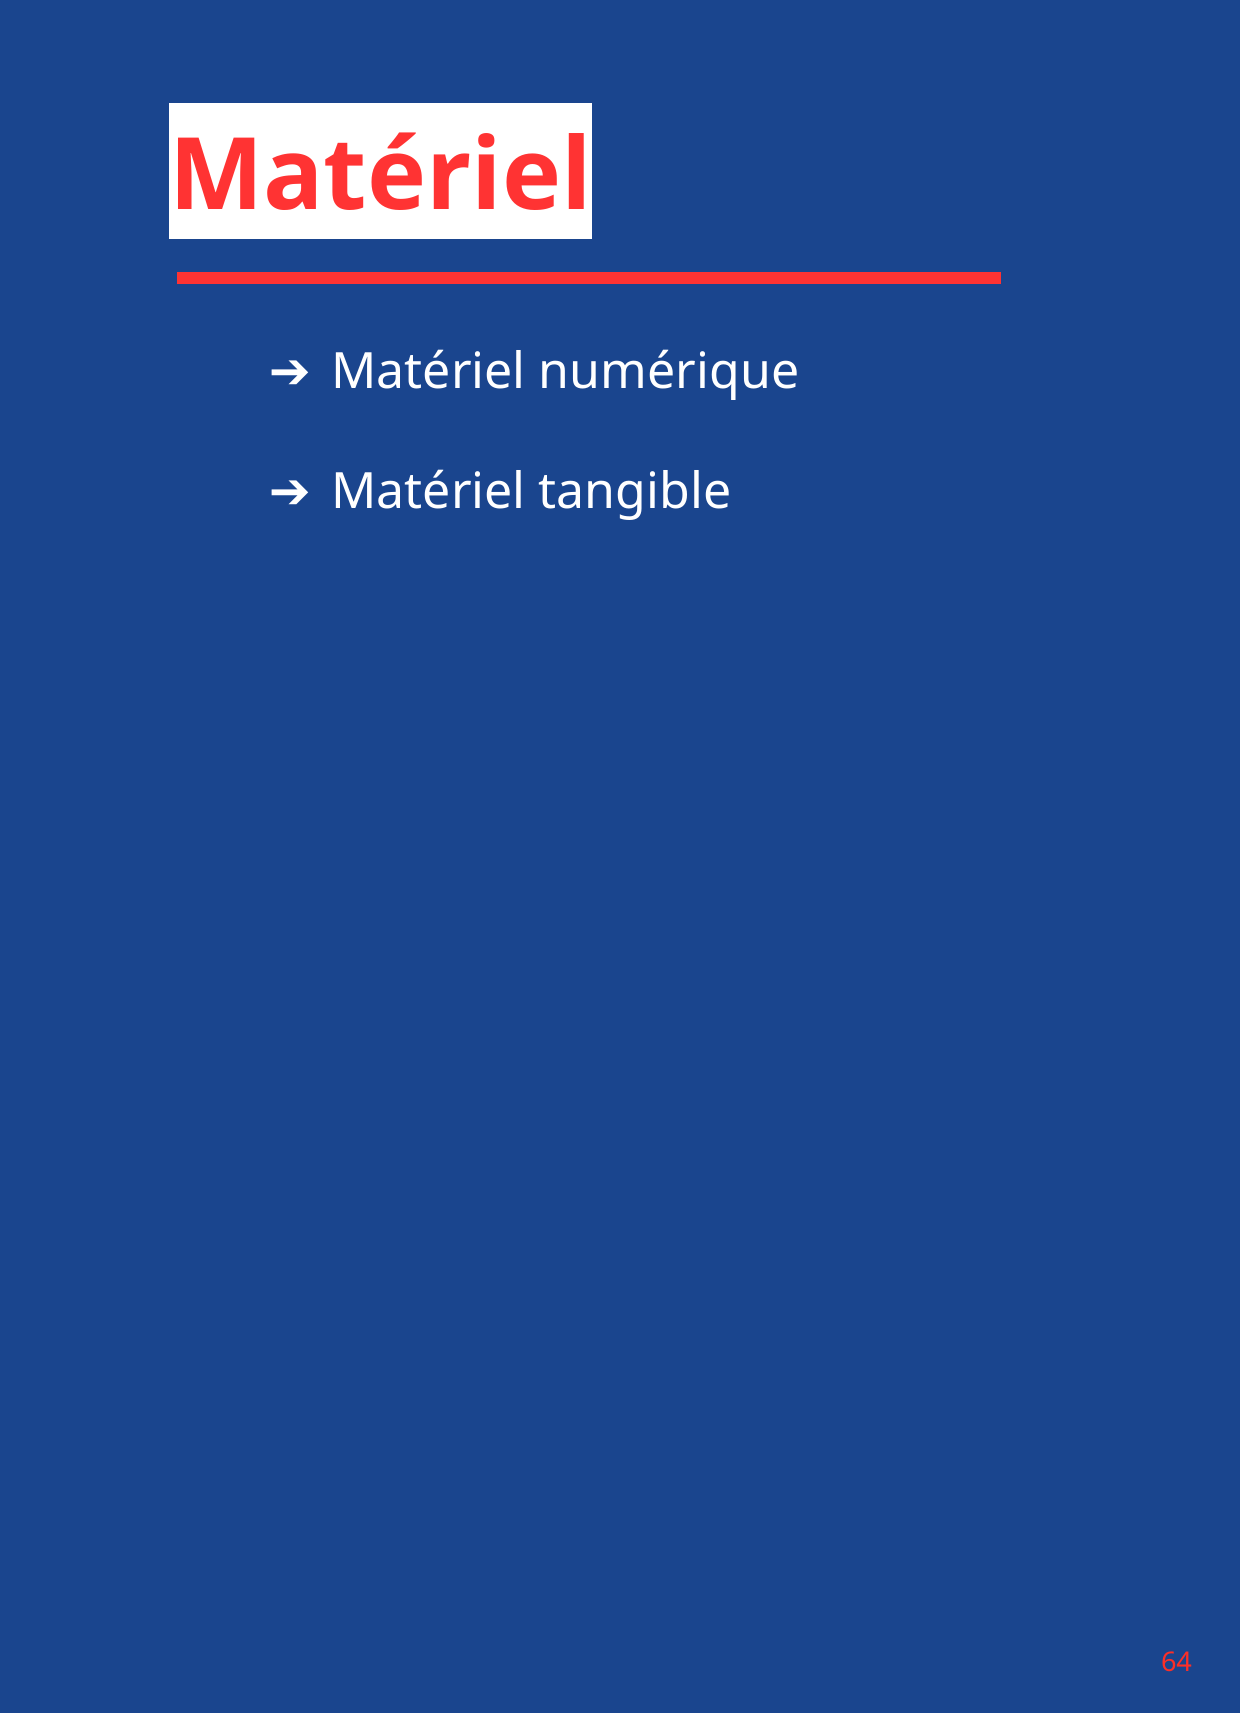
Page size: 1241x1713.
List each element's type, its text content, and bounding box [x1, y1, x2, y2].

slide_number ‹#› [1136, 1621, 1211, 1705]
text_box Matériel numérique Matériel tangible [248, 331, 1157, 527]
text_box Matériel [117, 101, 1157, 237]
